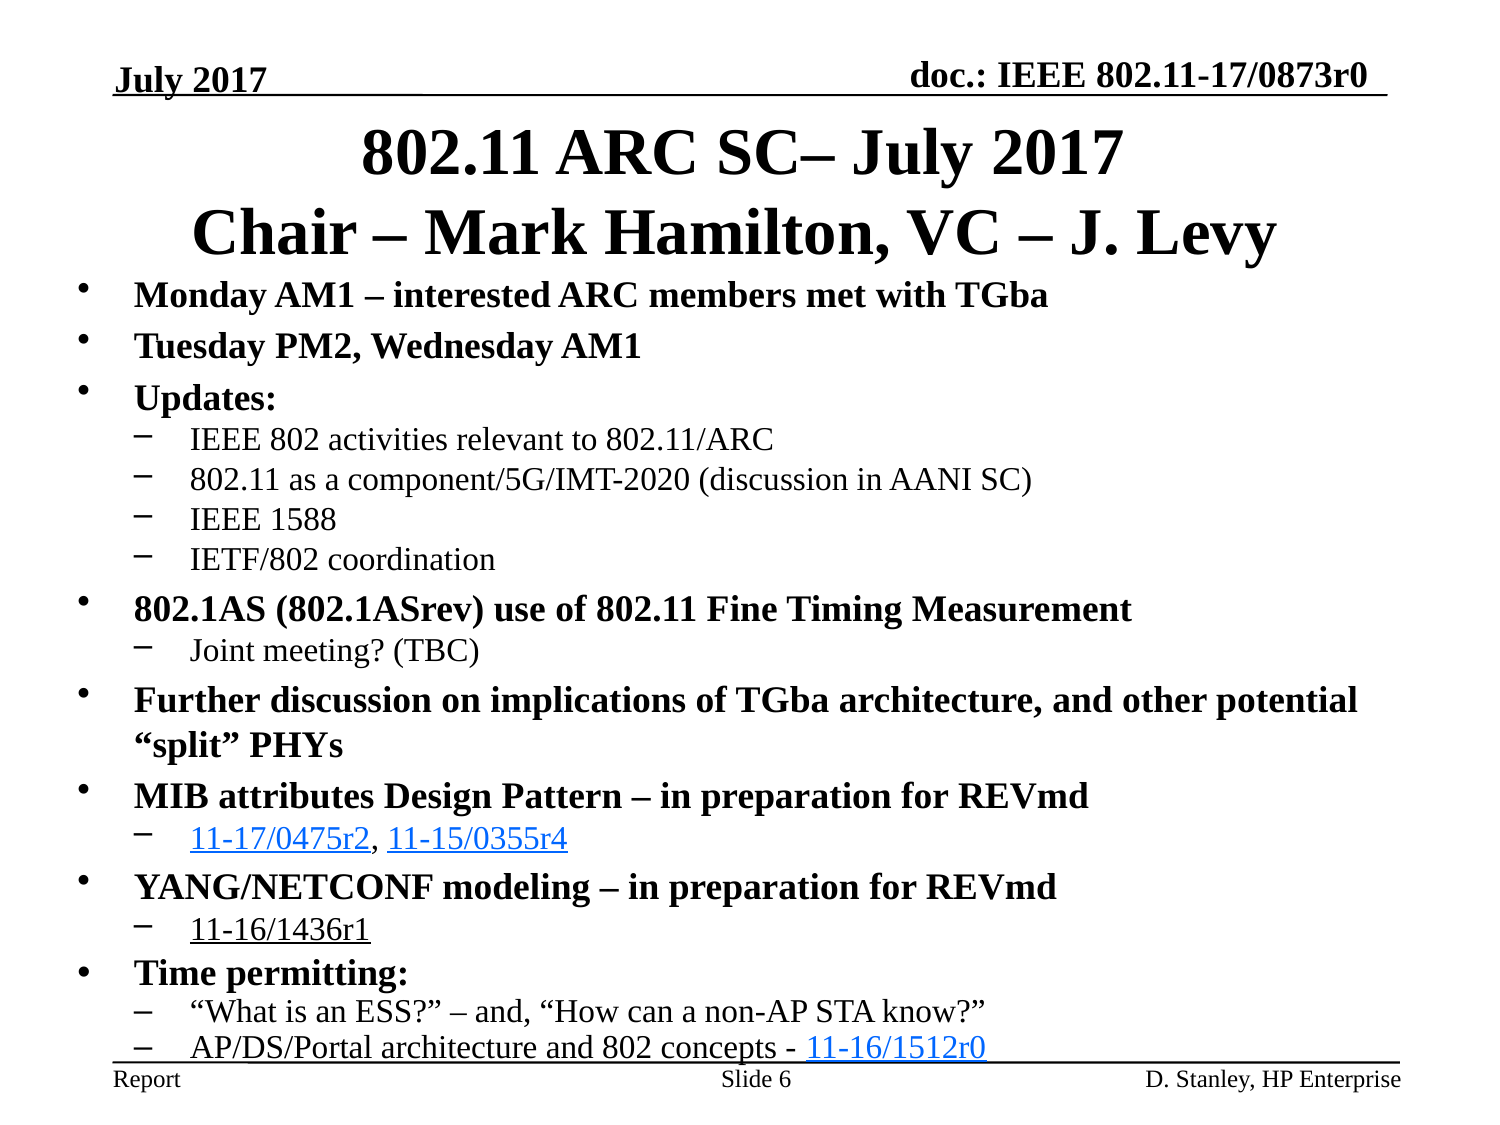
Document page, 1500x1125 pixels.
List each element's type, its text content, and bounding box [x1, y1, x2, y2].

list Monday AM1 – interested ARC members met with TGba Tuesday PM2, Wednesday AM1 Updates: IEEE 802 activities relevant to 802.11/ARC 802.11 as a component/5G/IMT-2020 (discussion in AANI SC) IEEE 1588 IETF/802 coordination 802.1AS (802.1ASrev) use of 802.11 Fine Timing Measurement Joint meeting? (TBC) Further discussion on implications of TGba architecture, and other potential “split” PHYs MIB attributes Design Pattern – in preparation for REVmd 11-17/0475r2, 11-15/0355r4 YANG/NETCONF modeling – in preparation for REVmd 11-16/1436r1 Time permitting: “What is an ESS?” – and, “How can a non-AP STA know?” AP/DS/Portal architecture and 802 concepts - 11-16/1512r0 [62, 262, 1488, 1075]
slide_number Slide 6 [712, 1062, 800, 1093]
title 802.11 ARC SC– July 2017 Chair – Mark Hamilton, VC – J. Levy [12, 137, 1475, 238]
footer D. Stanley, HP Enterprise [1110, 1062, 1402, 1093]
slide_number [114, 54, 274, 100]
